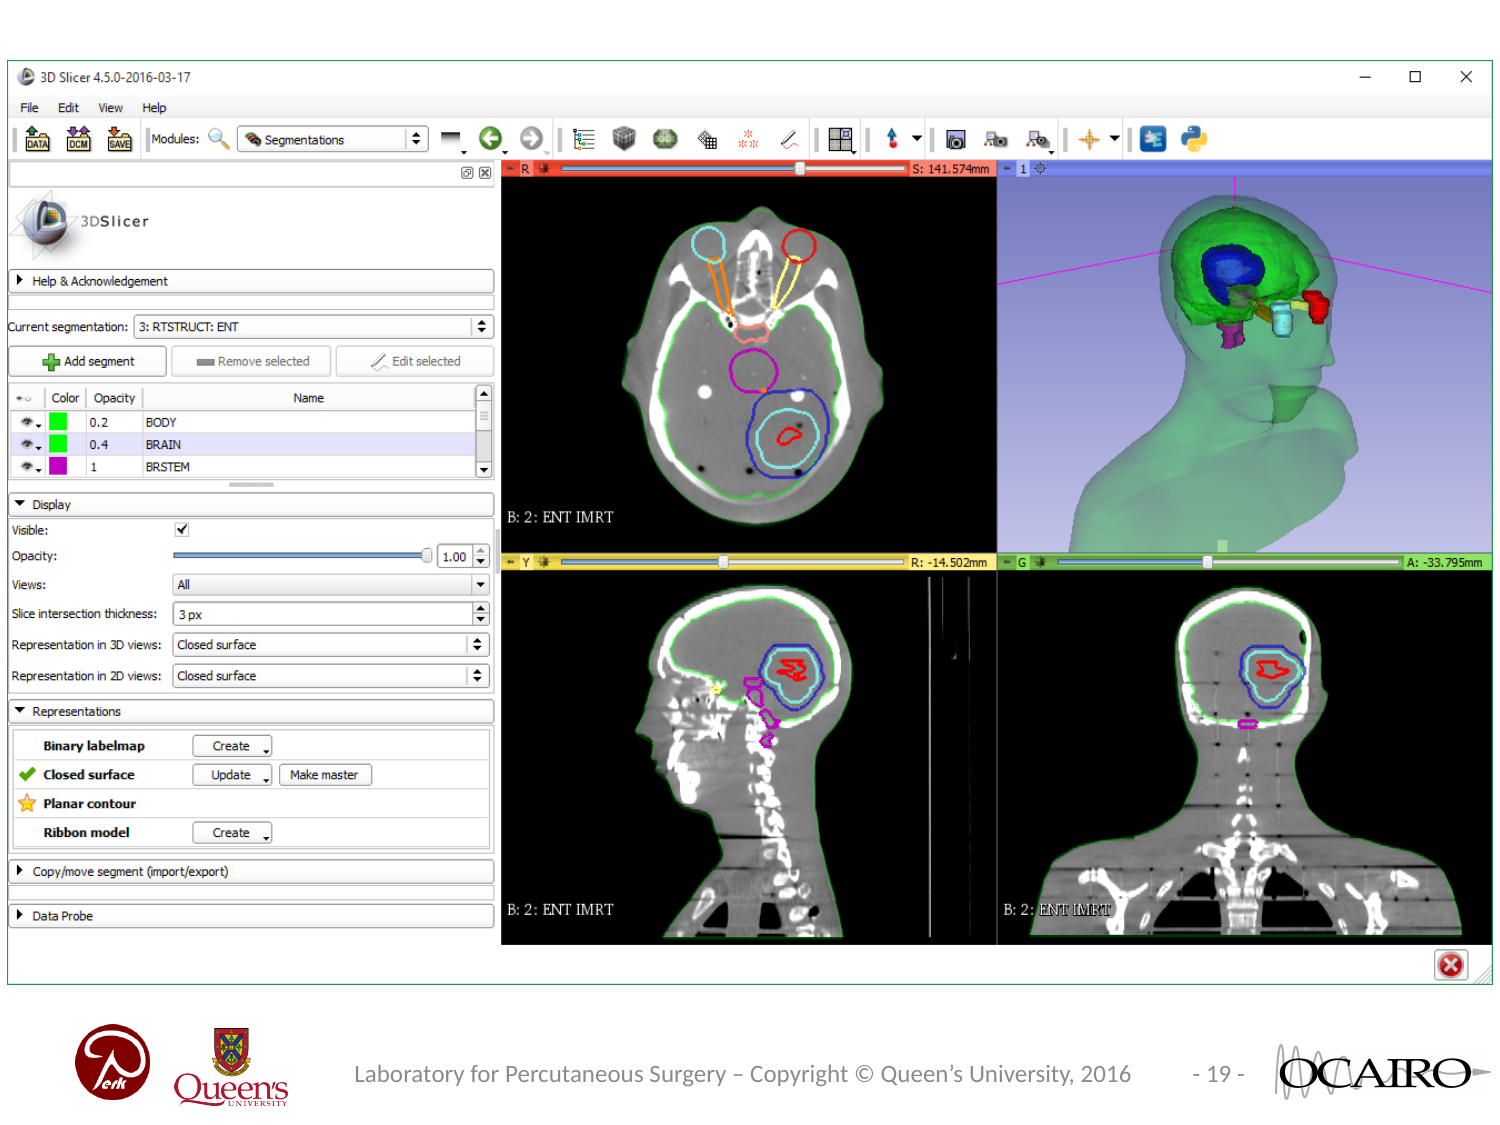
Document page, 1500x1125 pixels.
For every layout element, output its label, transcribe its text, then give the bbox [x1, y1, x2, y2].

picture [1275, 1044, 1491, 1100]
footer Laboratory for Percutaneous Surgery – Copyright © Queen’s University, 2016 [312, 1042, 1175, 1103]
picture [174, 1028, 288, 1106]
picture [6, 60, 1494, 985]
picture [75, 1024, 150, 1100]
slide_number - 19 - [1175, 1042, 1263, 1103]
